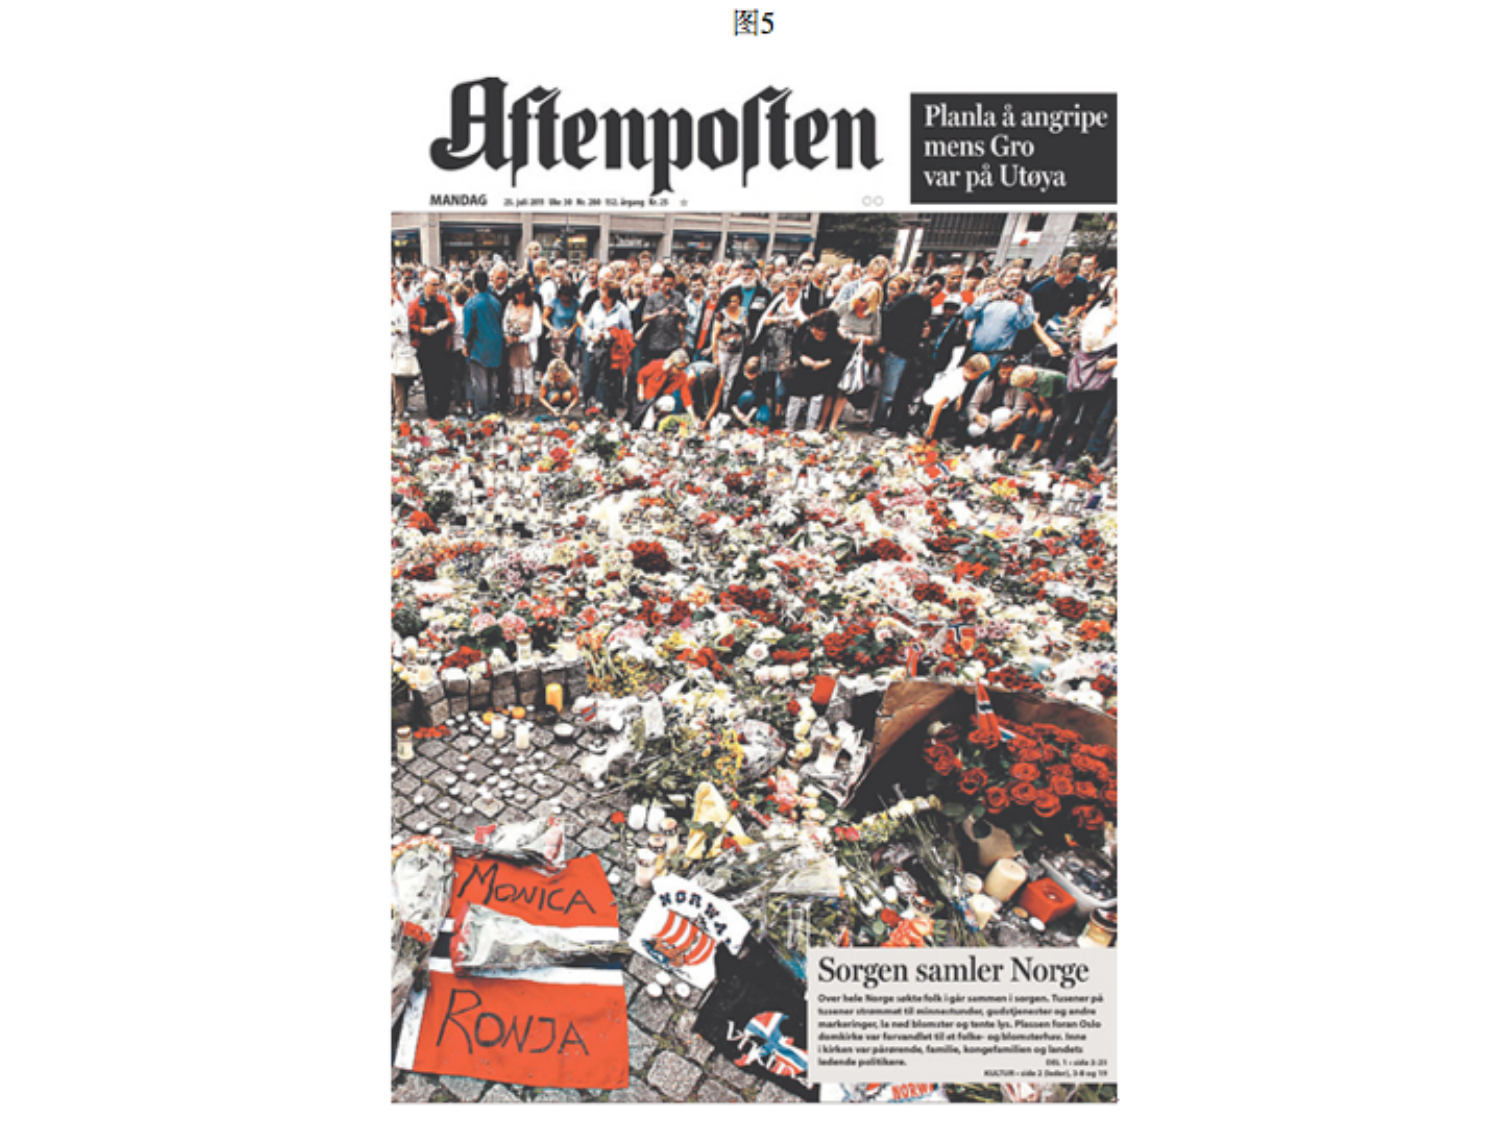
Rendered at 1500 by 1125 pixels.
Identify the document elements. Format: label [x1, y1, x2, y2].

picture [373, 6, 1127, 1118]
